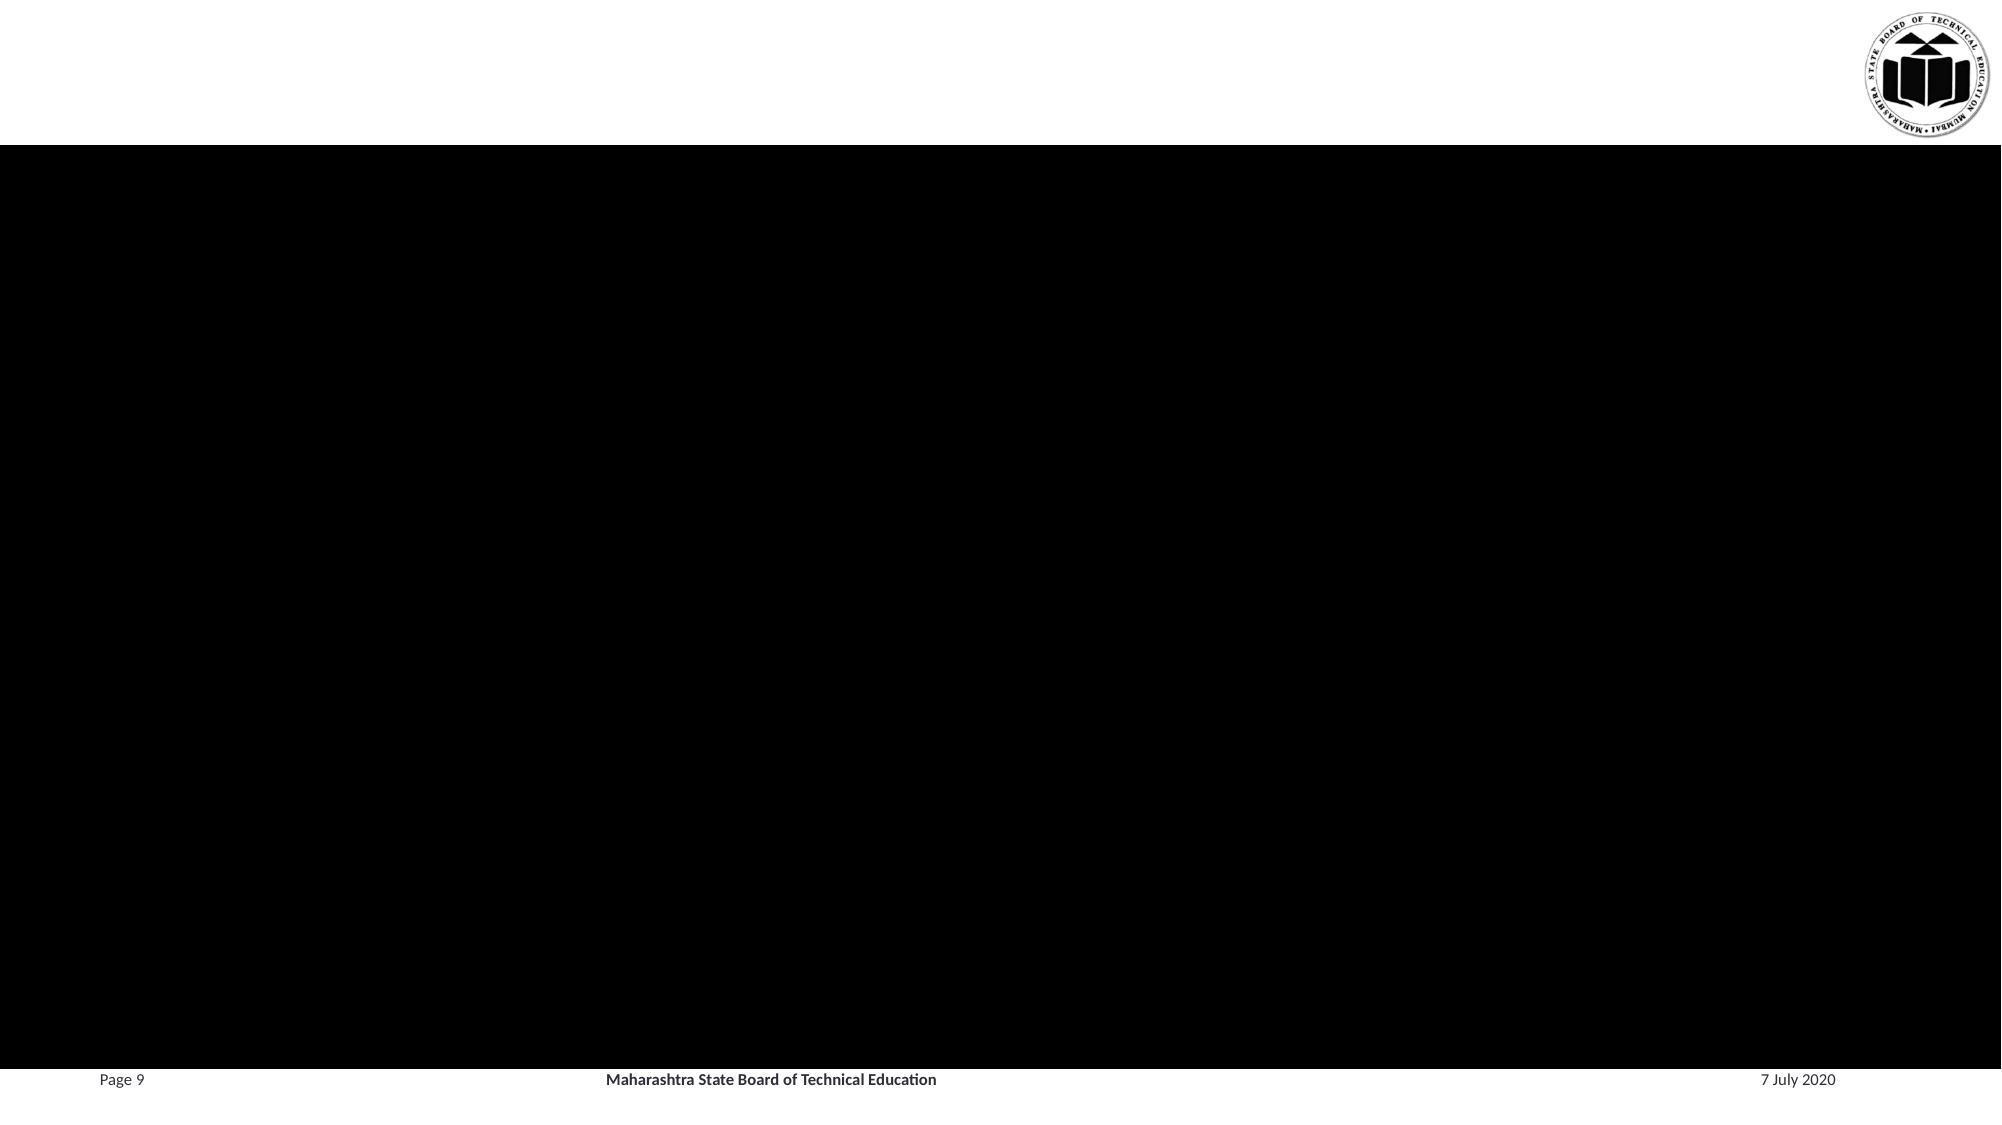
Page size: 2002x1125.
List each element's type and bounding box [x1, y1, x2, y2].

picture [1852, 0, 2001, 144]
list [0, 144, 2001, 1069]
